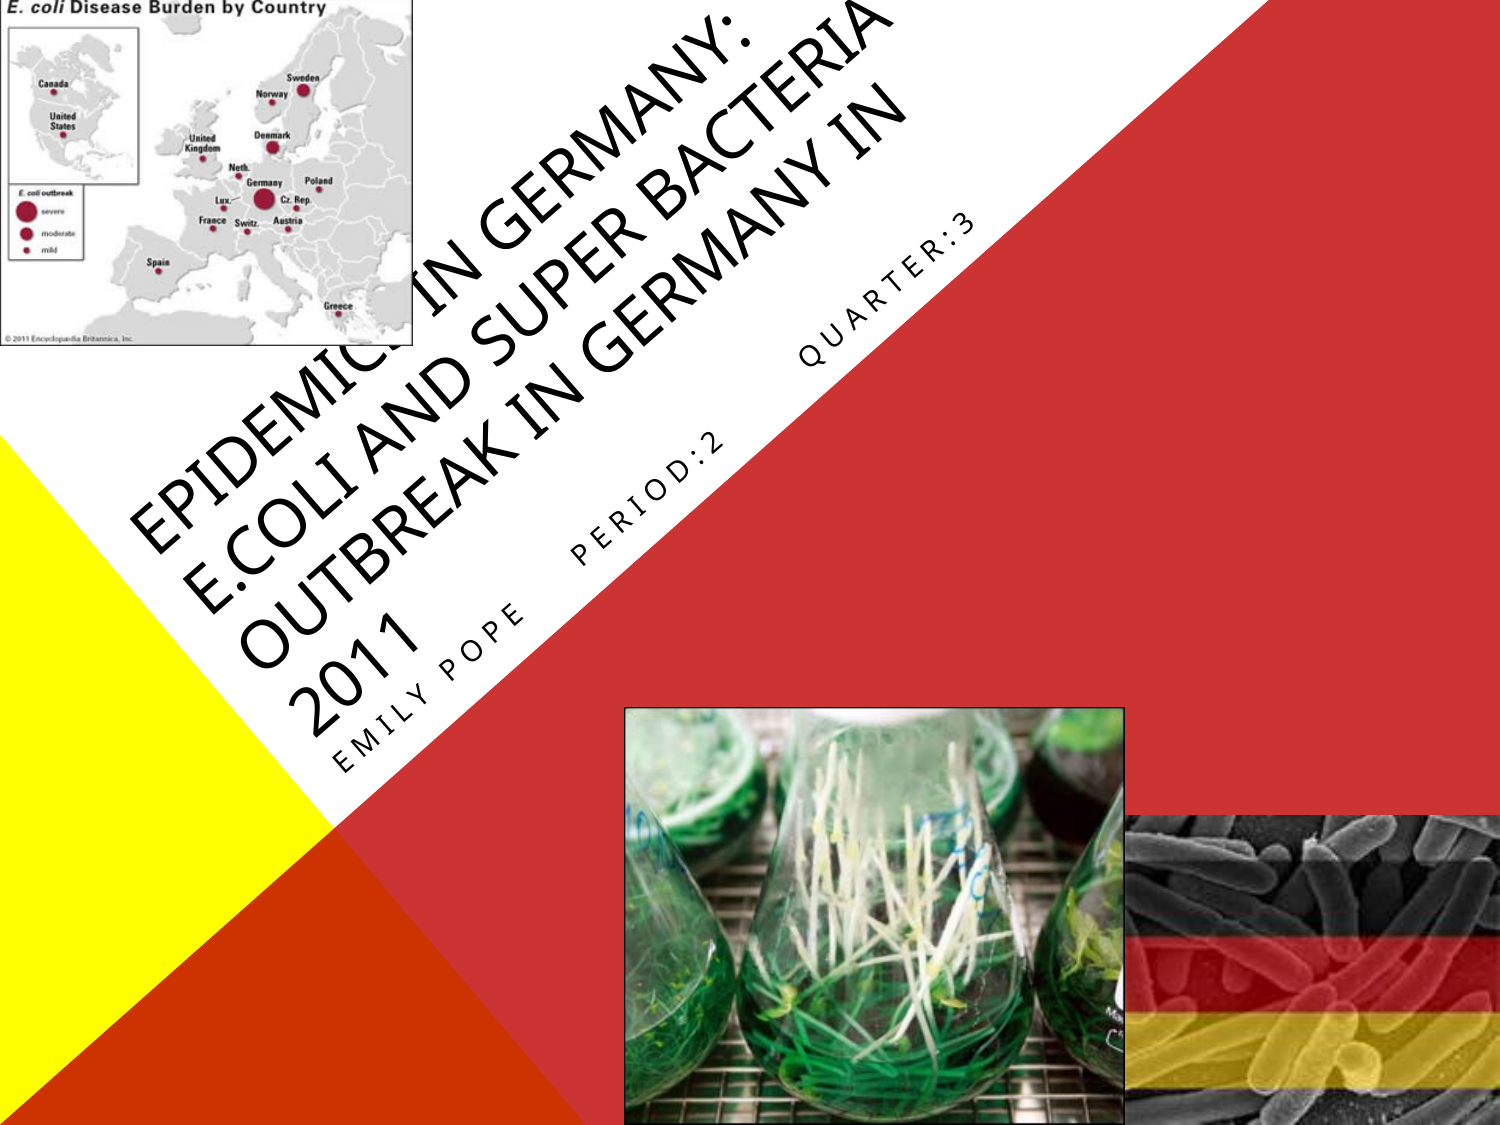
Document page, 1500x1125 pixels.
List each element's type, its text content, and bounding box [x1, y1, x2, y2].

subtitle Emily Pope period:2 quarter:3 [312, 61, 1154, 804]
picture [624, 707, 1500, 1125]
title Epidemics in Germany: E.coli and super bacteria outbreak in Germany in 2011 [182, 0, 1081, 761]
picture [0, 0, 413, 346]
